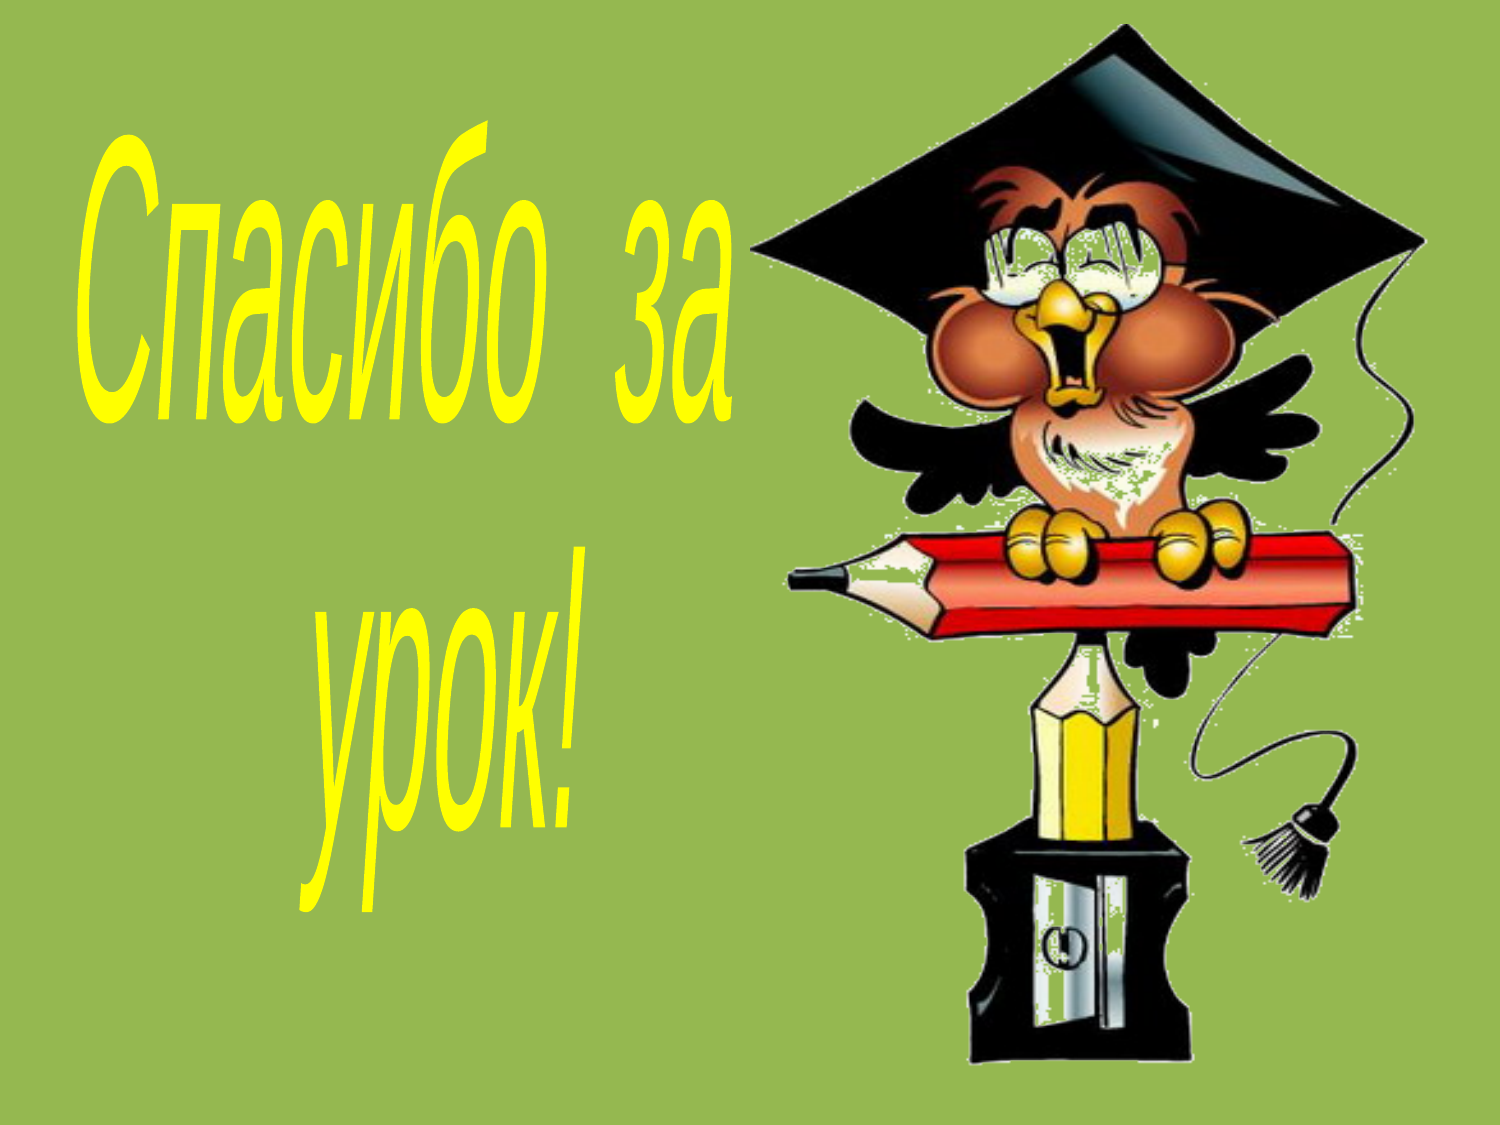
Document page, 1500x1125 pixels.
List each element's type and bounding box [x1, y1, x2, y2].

picture [749, 24, 1438, 1125]
text_box [0, 74, 638, 1125]
